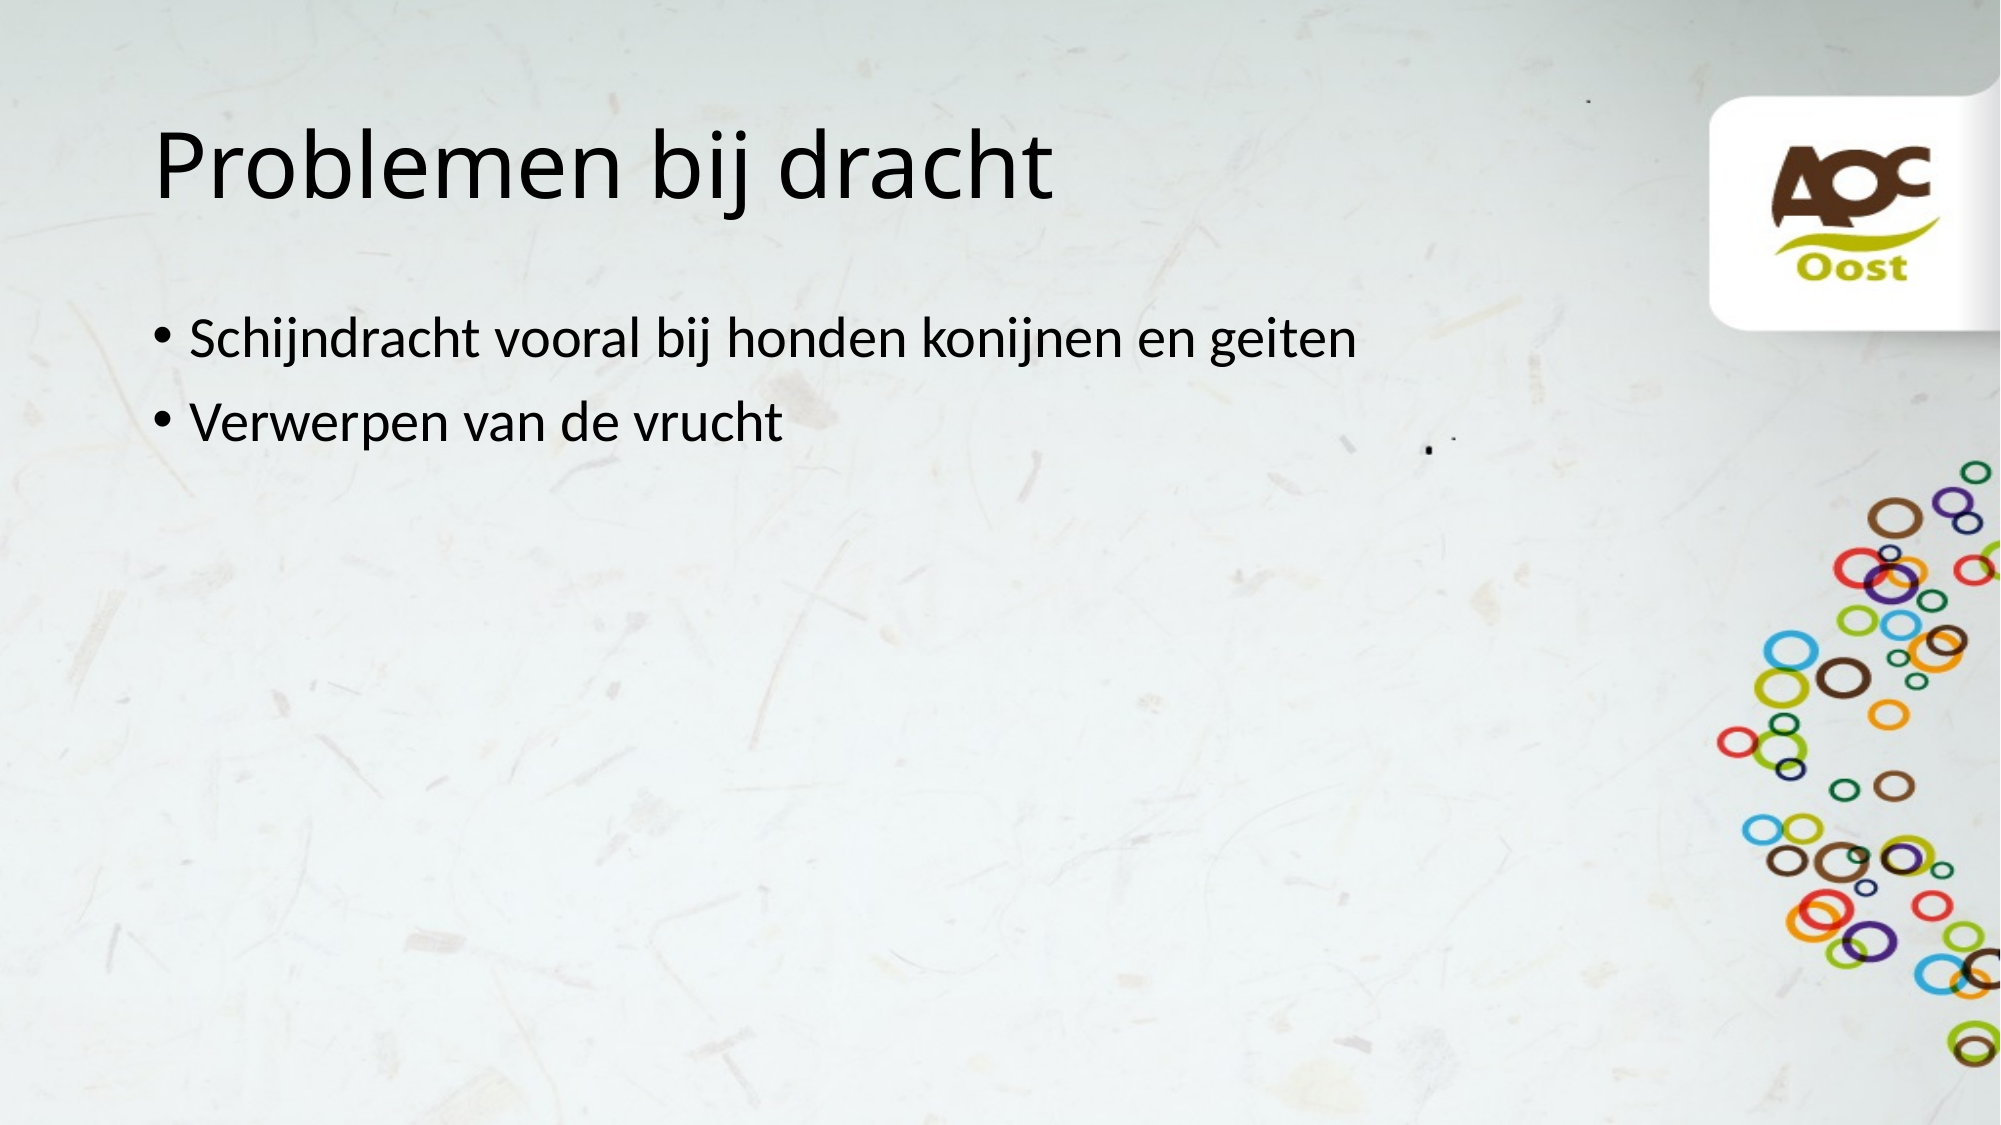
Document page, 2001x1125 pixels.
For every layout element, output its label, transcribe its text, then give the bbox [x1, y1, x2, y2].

list Schijndracht vooral bij honden konijnen en geiten Verwerpen van de vrucht [137, 299, 1863, 1014]
picture [0, 0, 2001, 1125]
title Problemen bij dracht [137, 59, 1863, 278]
